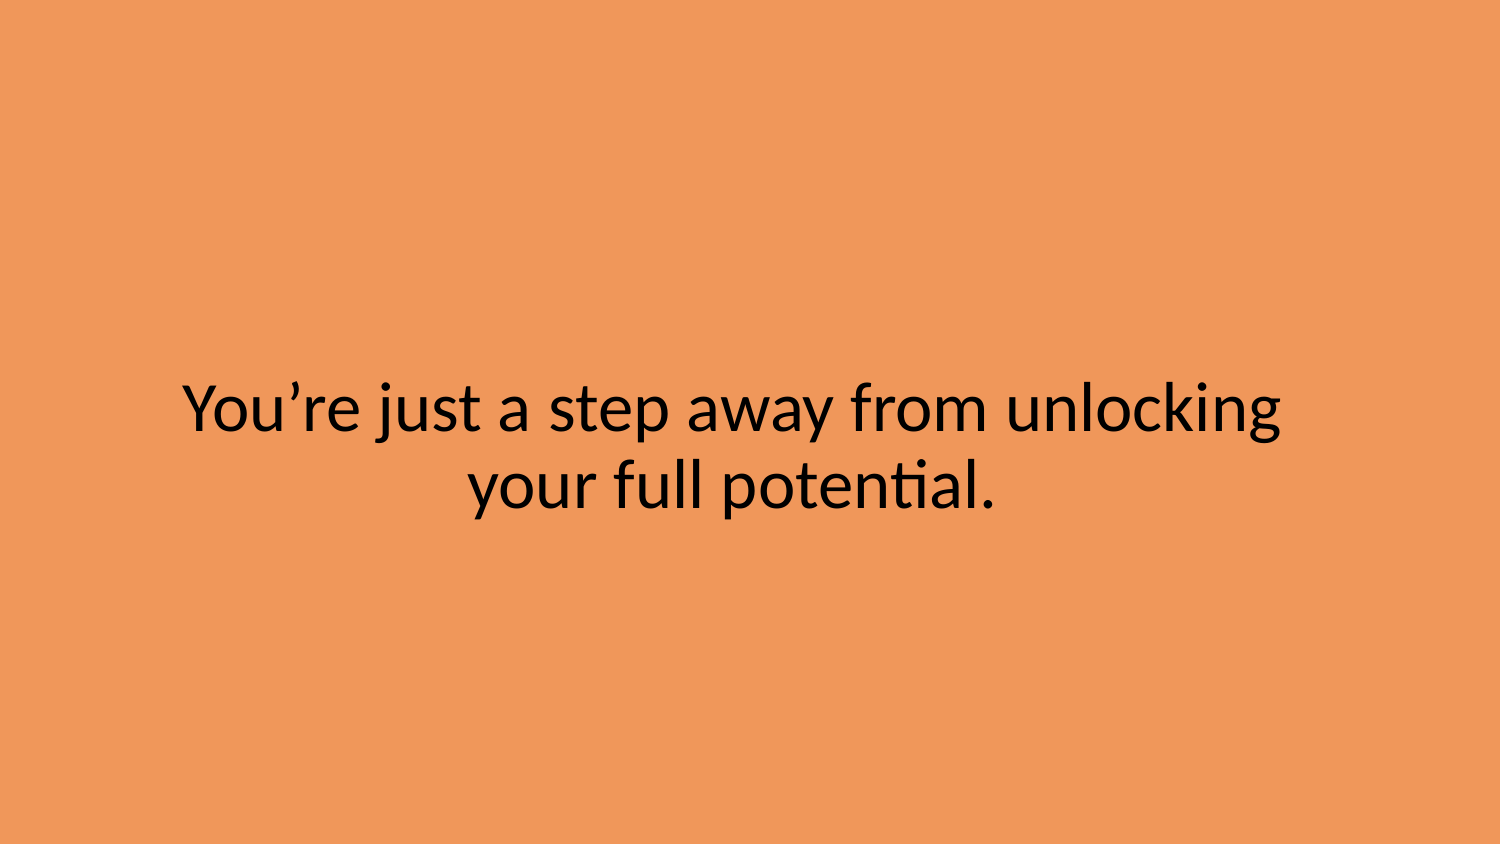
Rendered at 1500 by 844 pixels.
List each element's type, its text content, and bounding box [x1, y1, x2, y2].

list You’re just a step away from unlocking your full potential. [108, 363, 1358, 844]
